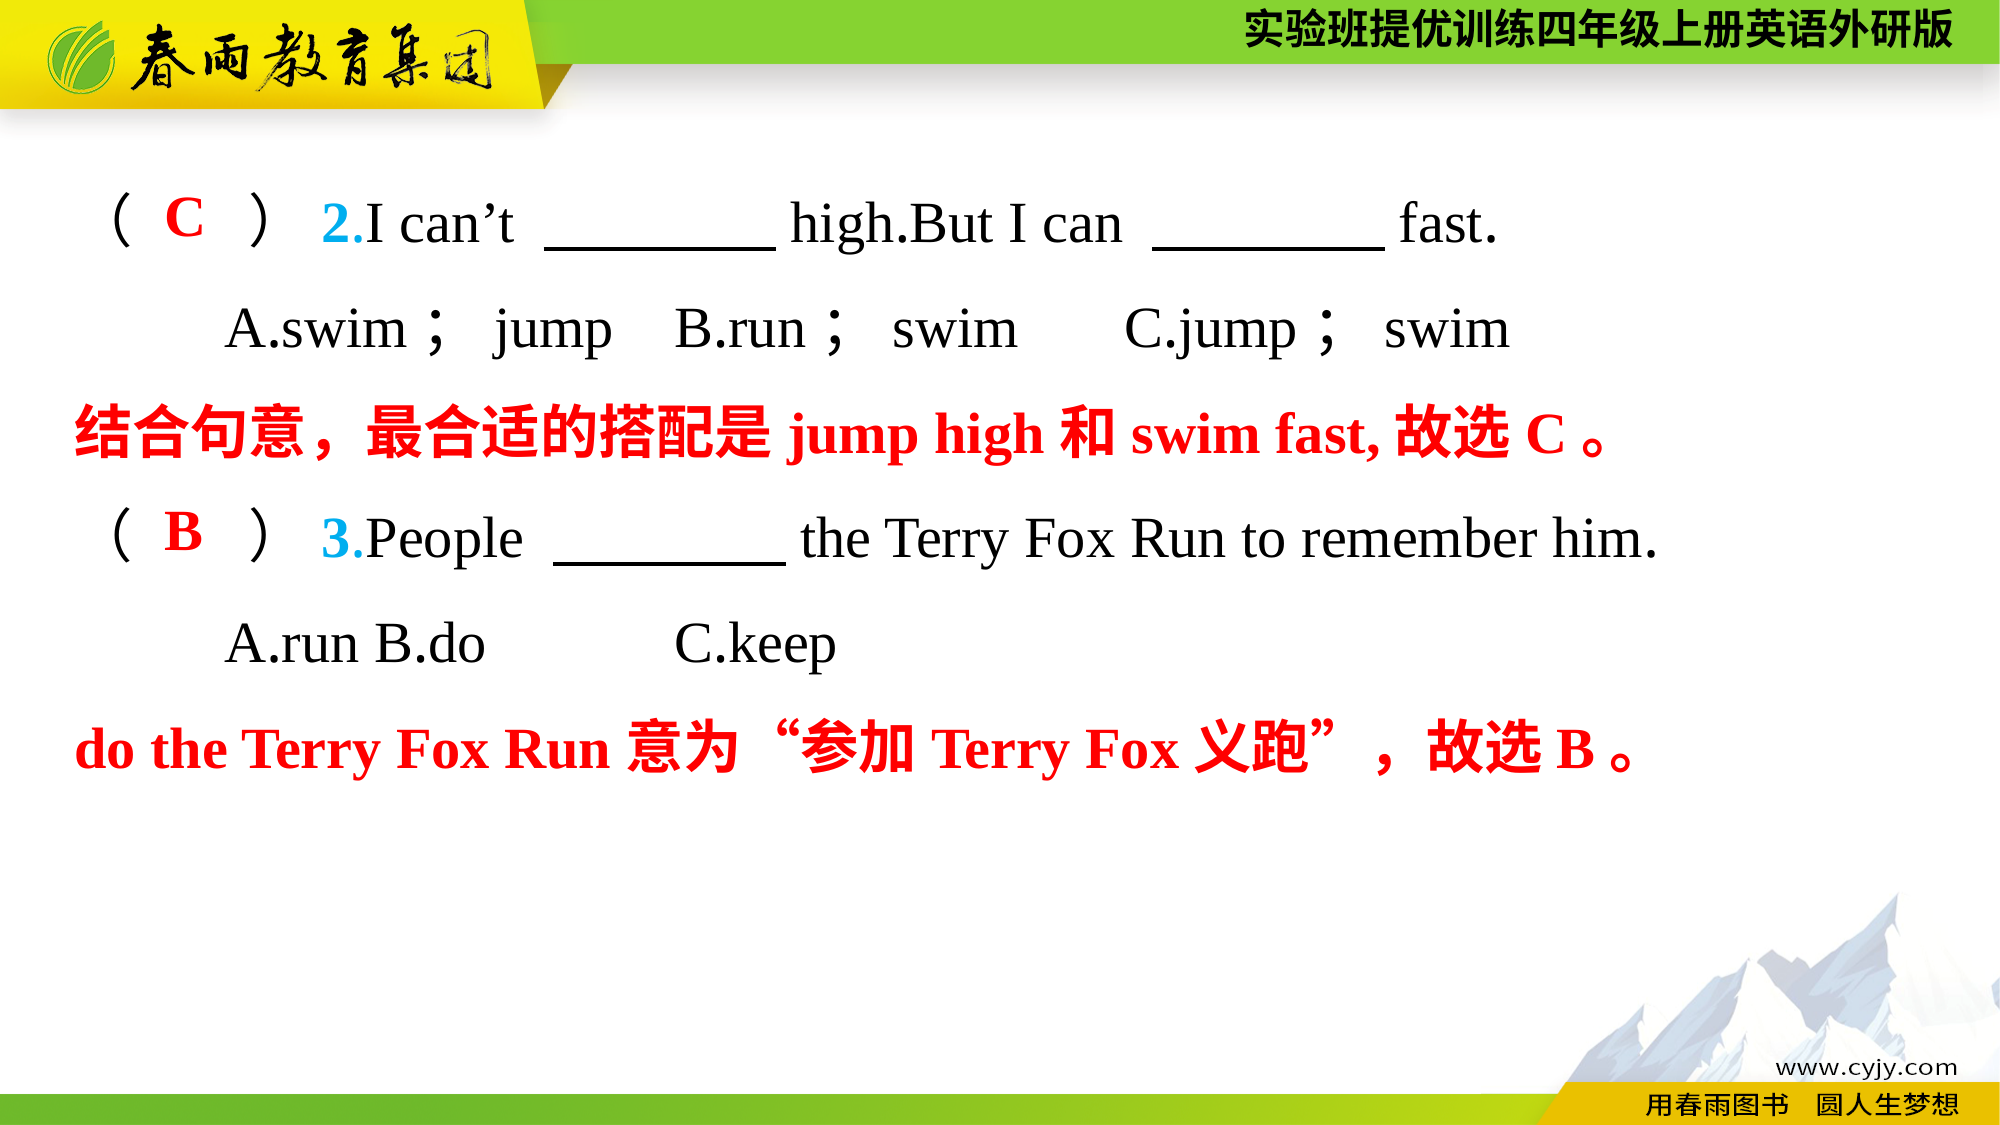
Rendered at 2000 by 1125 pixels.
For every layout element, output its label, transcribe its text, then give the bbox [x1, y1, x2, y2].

text_box B [149, 461, 219, 570]
text_box （ ）2.I can’t high.But I can fast. A.swim；jump B.run；swim C.jump；swim （ ）3.People the Terry Fox Run to remember him. A.run B.do C.keep [59, 461, 1944, 667]
text_box （ ）2.I can’t high.But I can fast. A.swim；jump B.run；swim C.jump；swim （ ）3.People the Terry Fox Run to remember him. A.run B.do C.keep [59, 142, 1944, 352]
text_box C [150, 146, 237, 256]
picture [0, 0, 2000, 1125]
list 结合句意，最合适的搭配是jump high和swim fast,故选C。 [59, 352, 1944, 461]
text_box do the Terry Fox Run意为“参加Terry Fox义跑”，故选B。 [59, 667, 1944, 788]
